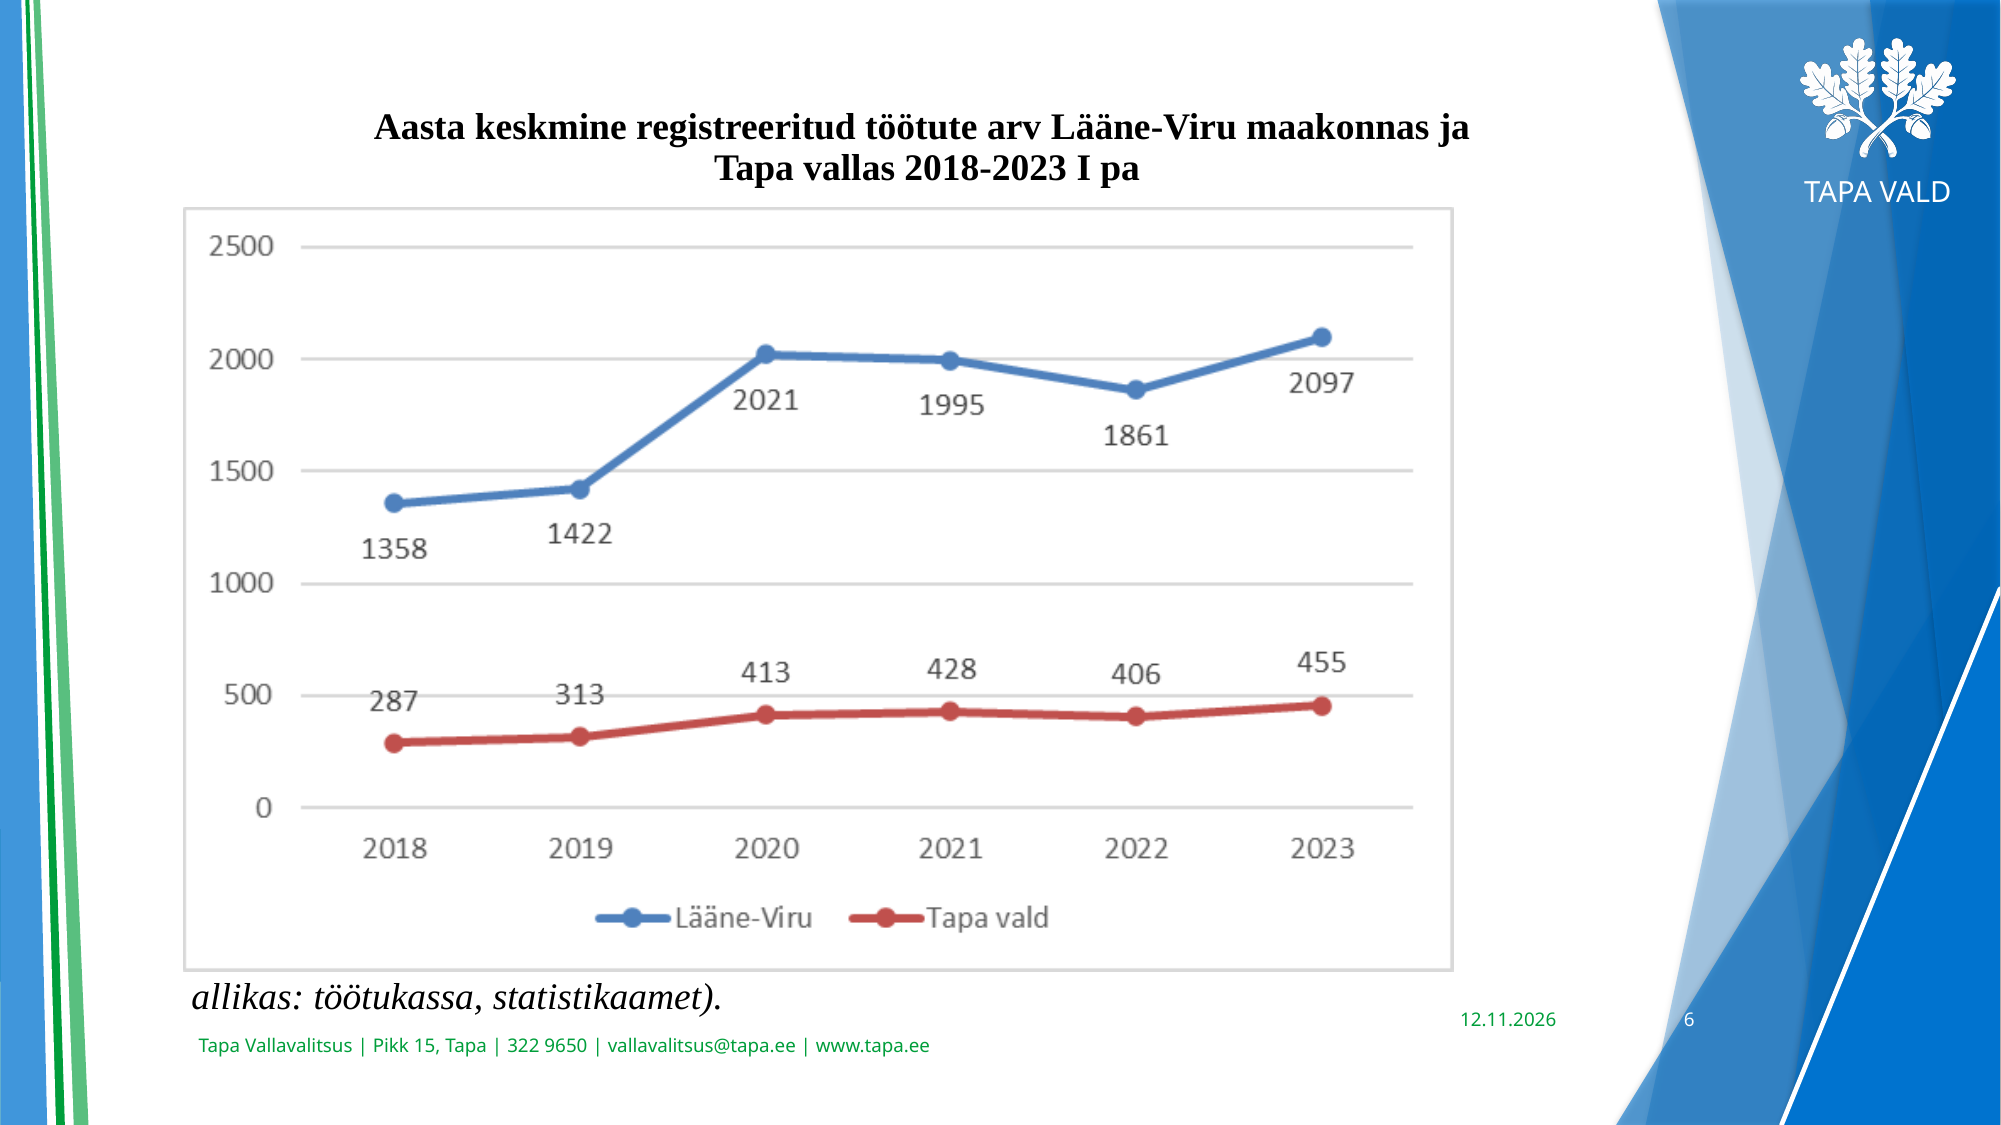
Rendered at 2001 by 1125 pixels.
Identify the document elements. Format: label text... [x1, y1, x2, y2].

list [182, 207, 1454, 972]
footer Tapa Vallavalitsus | Pikk 15, Tapa | 322 9650 | vallavalitsus@tapa.ee | www.tapa.ee [183, 1014, 1435, 1075]
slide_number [1421, 990, 1572, 1051]
picture [1800, 38, 1956, 158]
title Aasta keskmine registreeritud töötute arv Lääne-Viru maakonnas ja Tapa vallas 2018-2023 I pa [144, 99, 1710, 317]
text_box (allikas: töötukassa, statistikaamet). [164, 964, 1166, 1025]
slide_number 6 [1597, 990, 1710, 1051]
